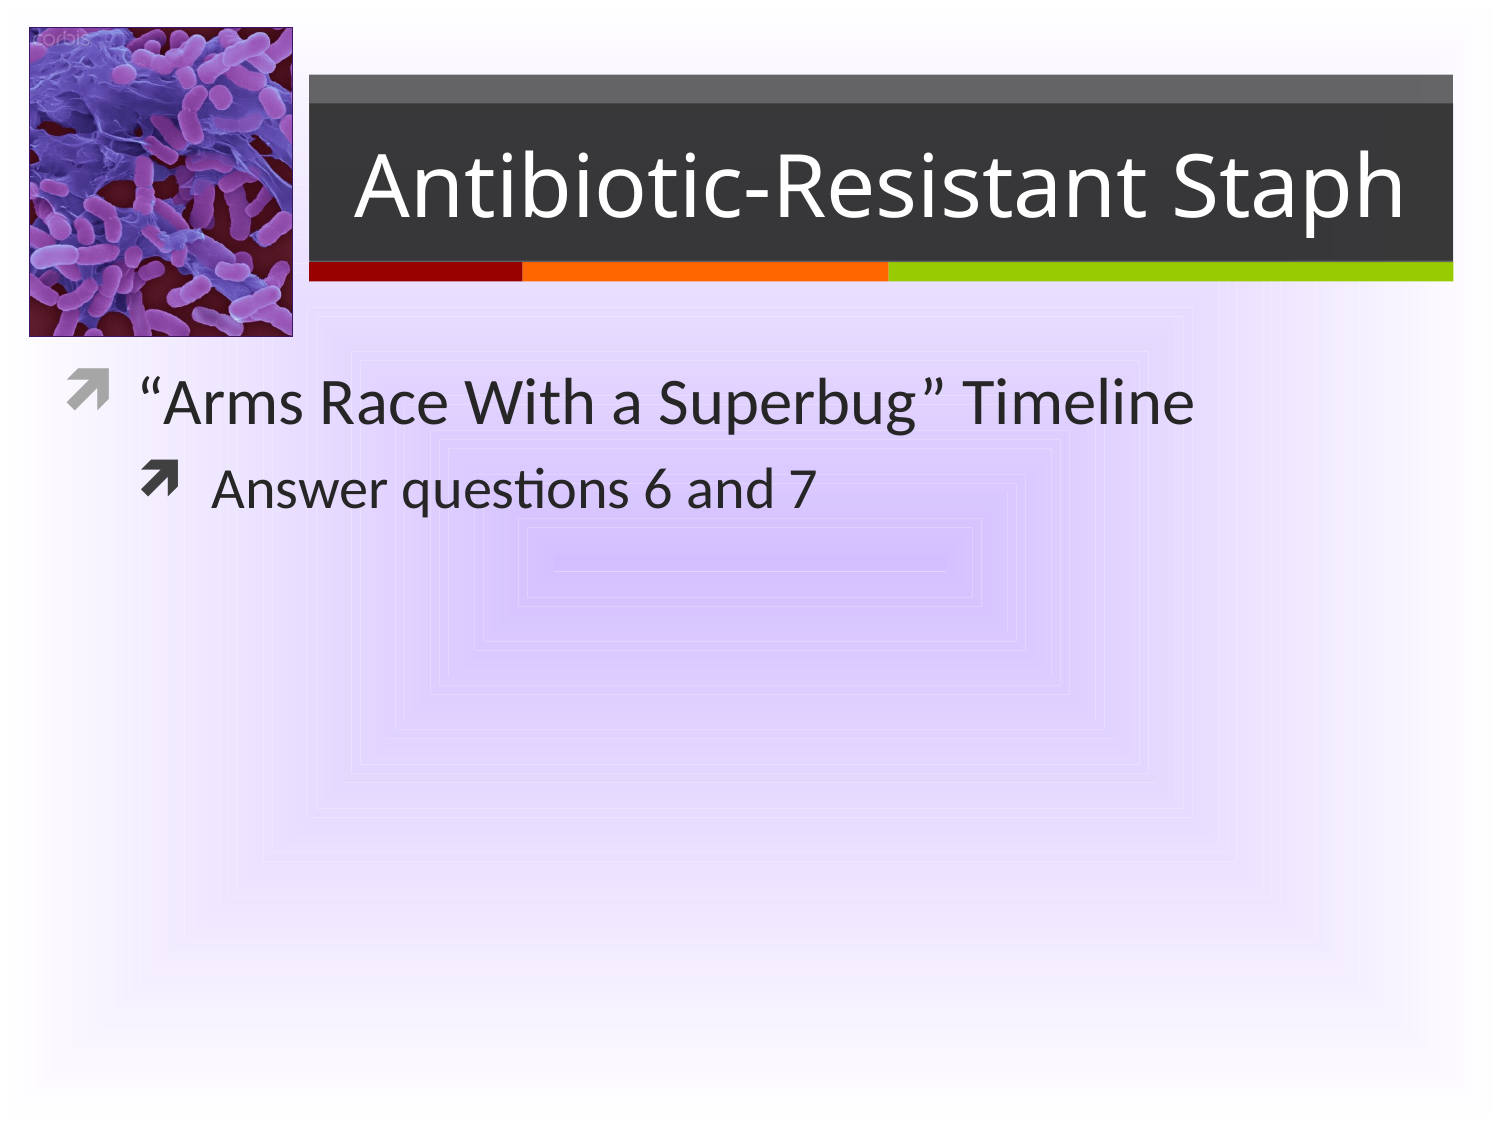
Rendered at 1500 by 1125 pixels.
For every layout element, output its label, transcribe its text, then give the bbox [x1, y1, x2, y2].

list “Arms Race With a Superbug” Timeline Answer questions 6 and 7 [46, 350, 1454, 1056]
title Antibiotic-Resistant Staph [309, 103, 1454, 263]
picture [30, 28, 292, 336]
